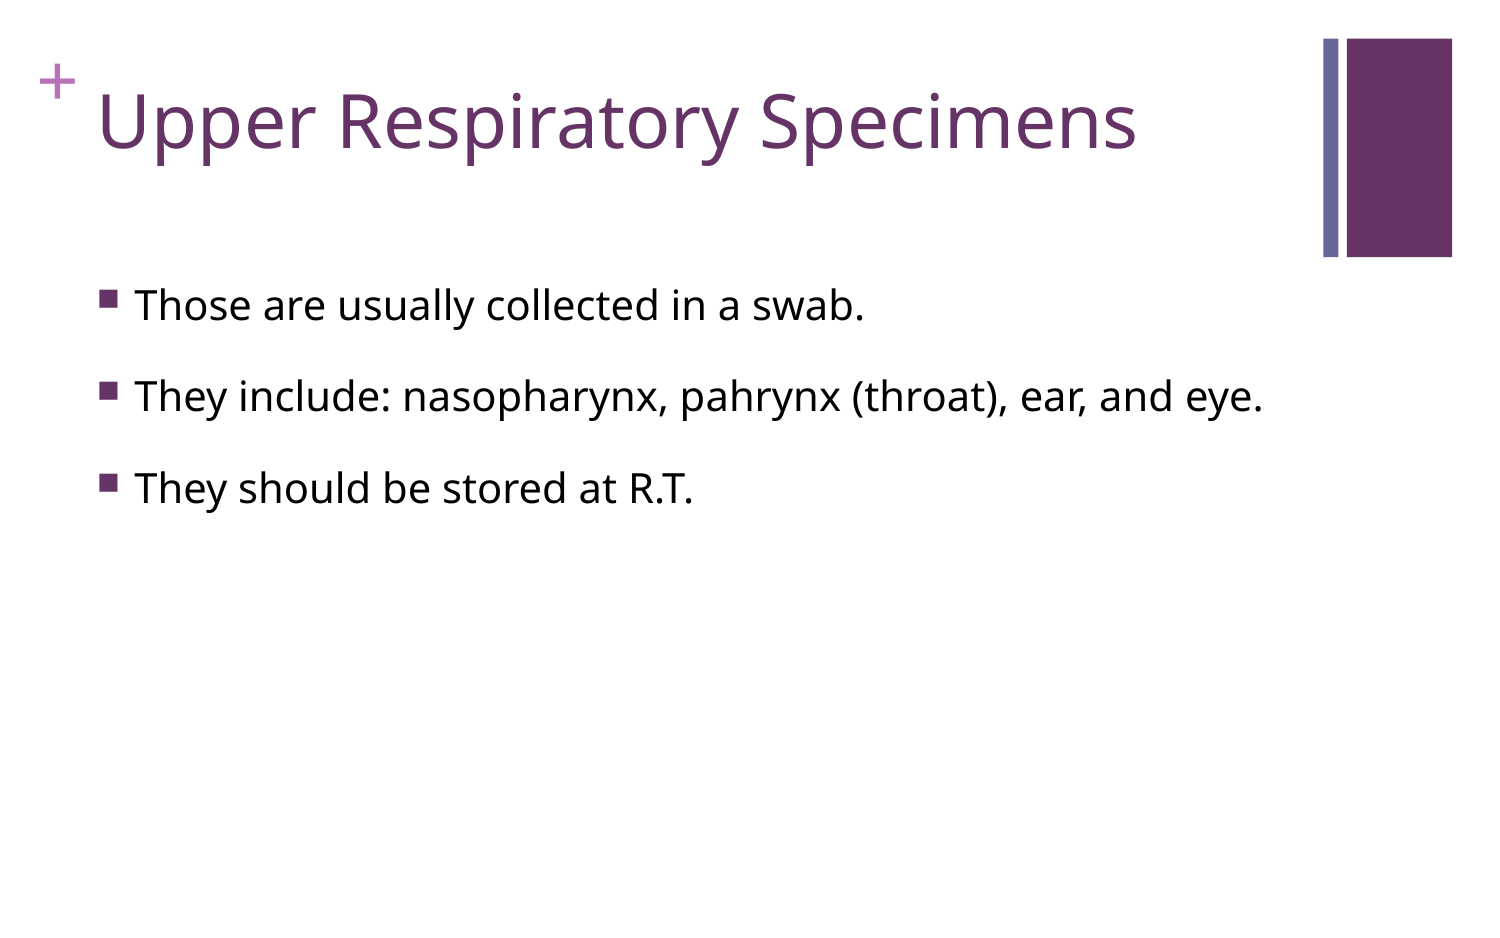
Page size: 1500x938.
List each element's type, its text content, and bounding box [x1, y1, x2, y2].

list Those are usually collected in a swab. They include: nasopharynx, pahrynx (throat), ear, and eye. They should be stored at R.T. [81, 270, 1322, 838]
title Upper Respiratory Specimens [81, 66, 1322, 219]
